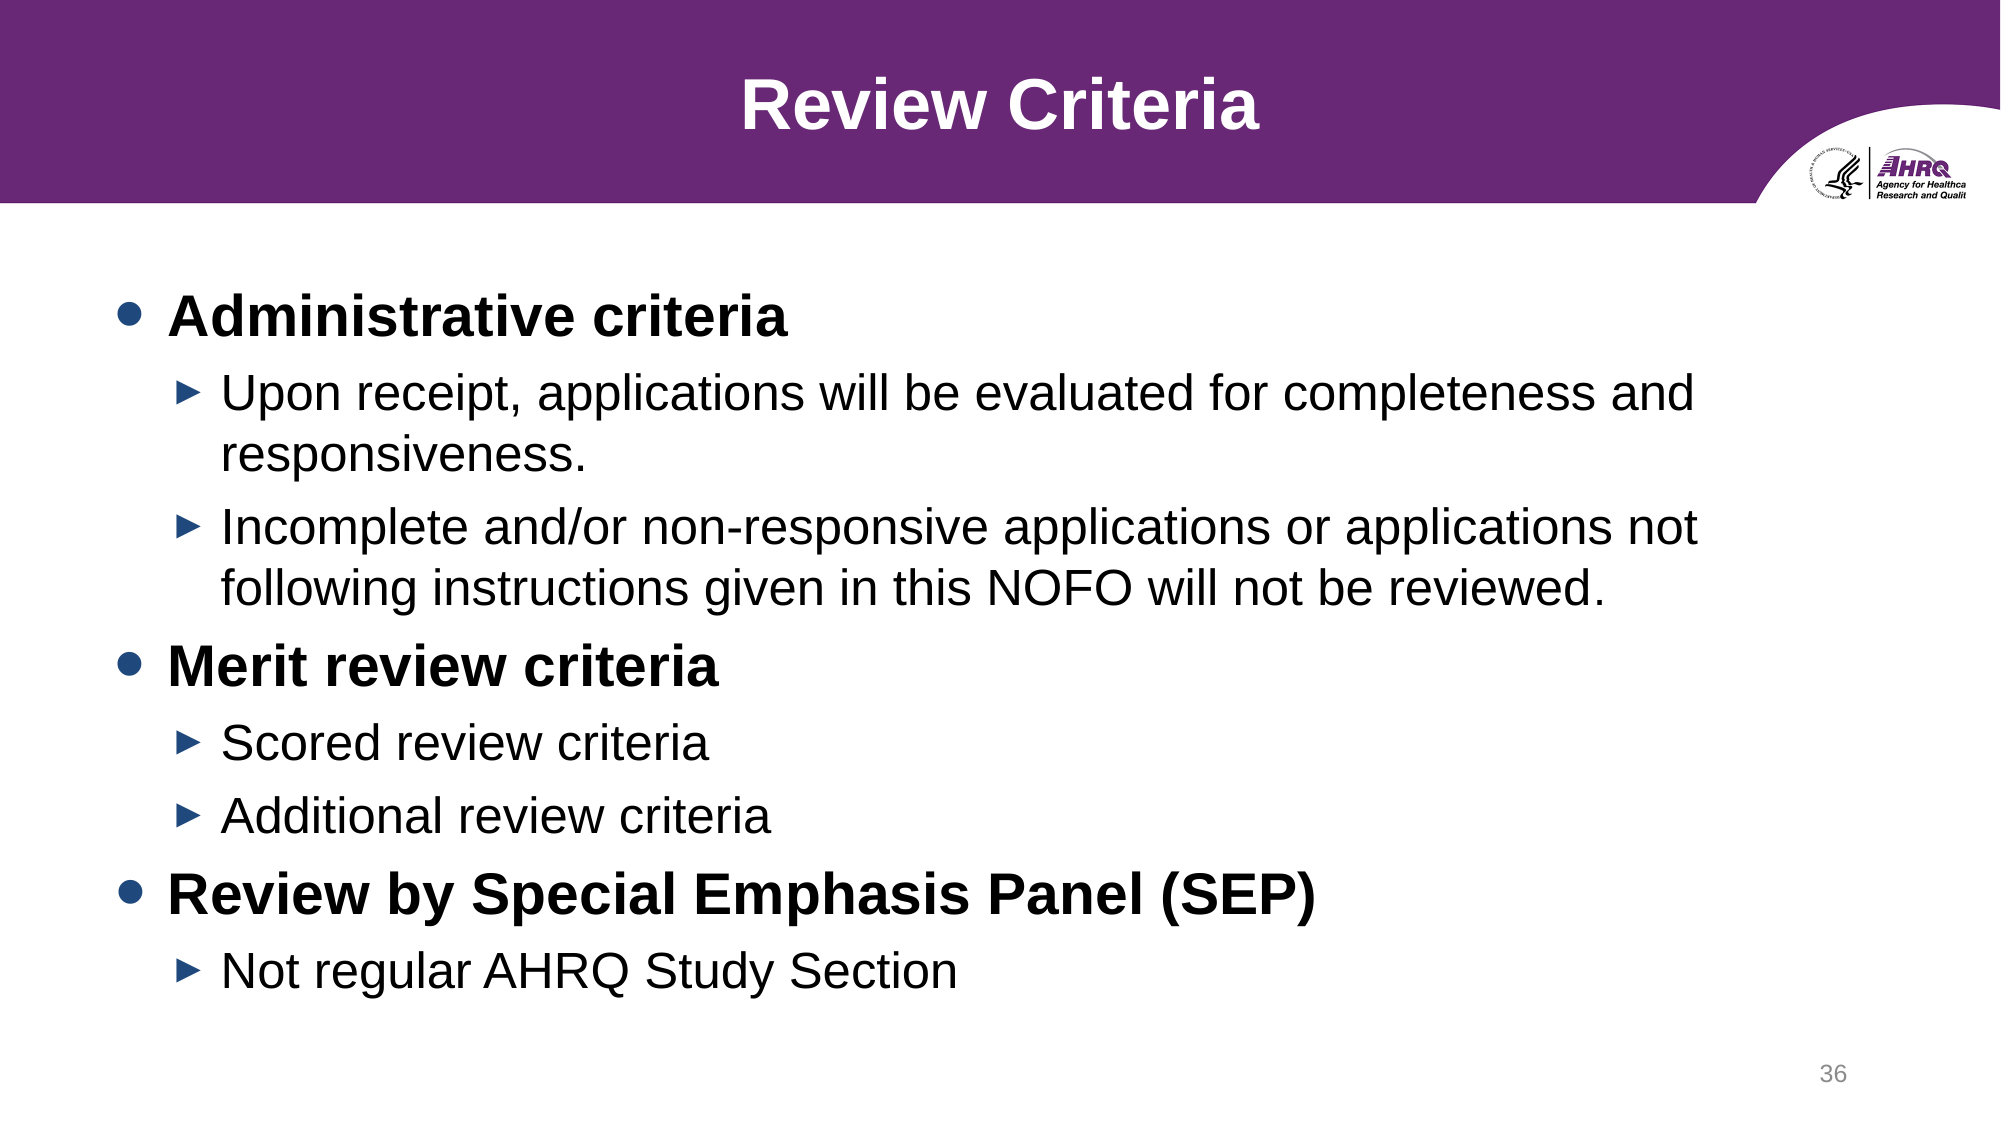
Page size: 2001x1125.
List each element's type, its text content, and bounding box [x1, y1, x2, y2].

slide_number 36 [1412, 1042, 1863, 1103]
list Administrative criteria Upon receipt, applications will be evaluated for completeness and responsiveness. Incomplete and/or non-responsive applications or applications not following instructions given in this NOFO will not be reviewed. Merit review criteria Scored review criteria Additional review criteria Review by Special Emphasis Panel (SEP) Not regular AHRQ Study Section [99, 270, 1900, 1013]
title Review Criteria [275, 50, 1725, 152]
picture [0, 0, 2001, 1125]
